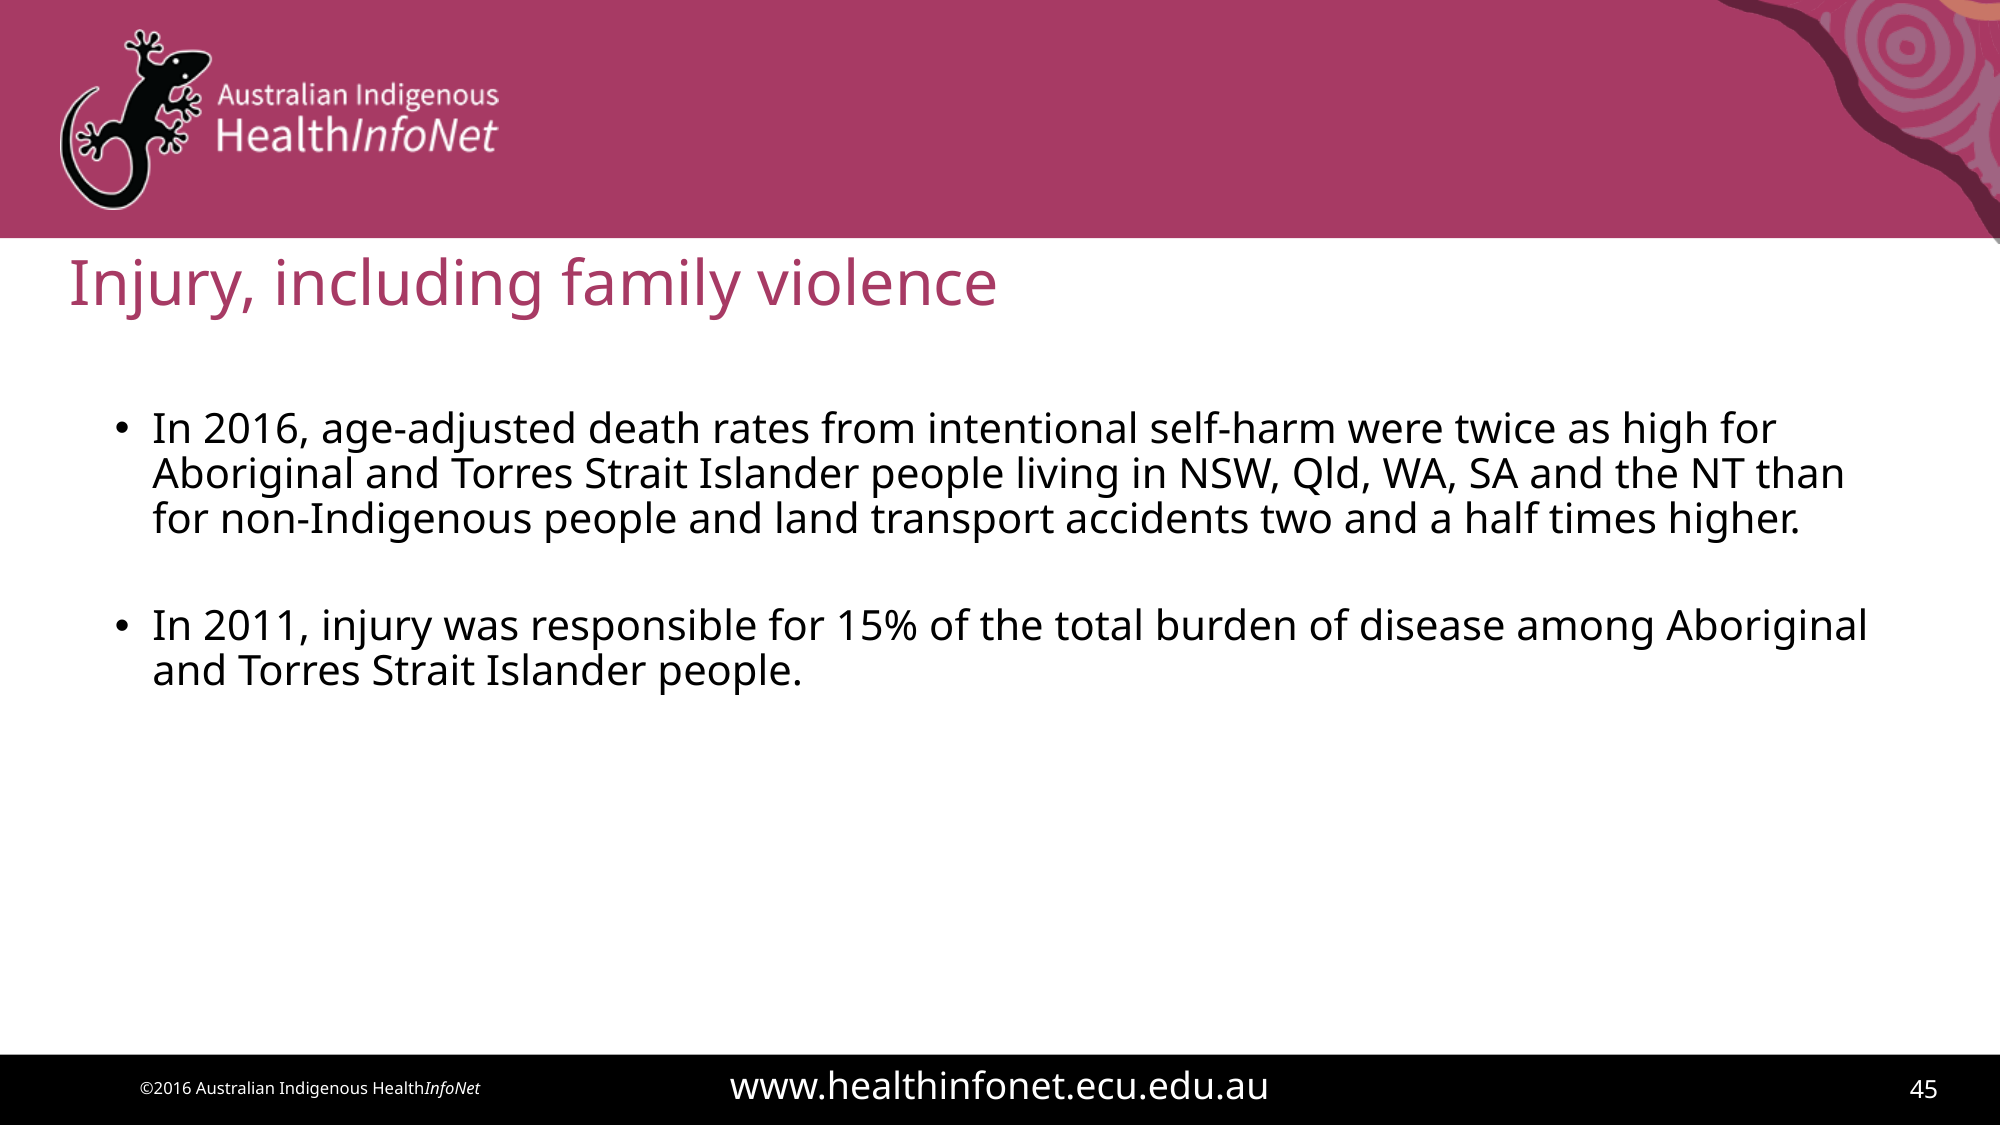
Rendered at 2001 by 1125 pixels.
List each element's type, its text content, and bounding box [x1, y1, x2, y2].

picture [60, 29, 499, 210]
picture [1673, 0, 2000, 279]
list In 2016, age-adjusted death rates from intentional self-harm were twice as high for Aboriginal and Torres Strait Islander people living in NSW, Qld, WA, SA and the NT than for non-Indigenous people and land transport accidents two and a half times higher. In 2011, injury was responsible for 15% of the total burden of disease among Aboriginal and Torres Strait Islander people. [99, 399, 1900, 1050]
title Injury, including family violence [55, 243, 1945, 327]
